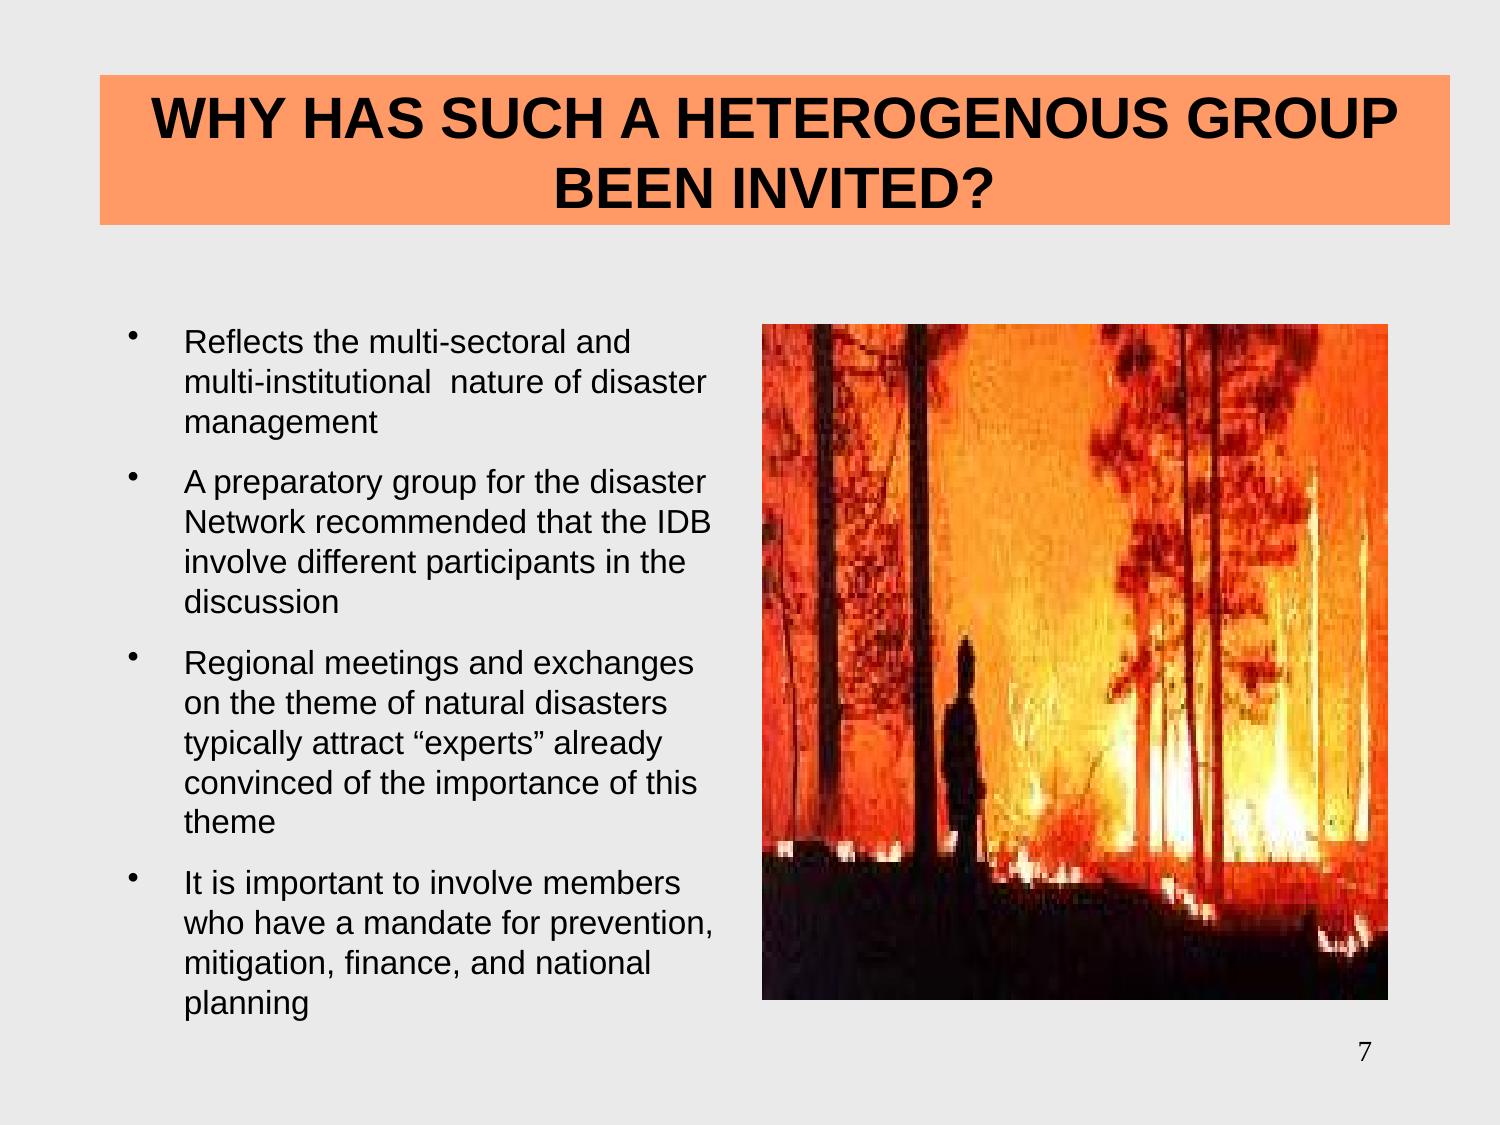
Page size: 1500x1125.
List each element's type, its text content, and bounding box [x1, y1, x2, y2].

picture [762, 324, 1388, 1001]
list Reflects the multi-sectoral and multi-institutional nature of disaster management A preparatory group for the disaster Network recommended that the IDB involve different participants in the discussion Regional meetings and exchanges on the theme of natural disasters typically attract “experts” already convinced of the importance of this theme It is important to involve members who have a mandate for prevention, mitigation, finance, and national planning [112, 312, 738, 1013]
title WHY HAS SUCH A HETEROGENOUS GROUP BEEN INVITED? [99, 74, 1451, 226]
slide_number 7 [1074, 1024, 1388, 1101]
